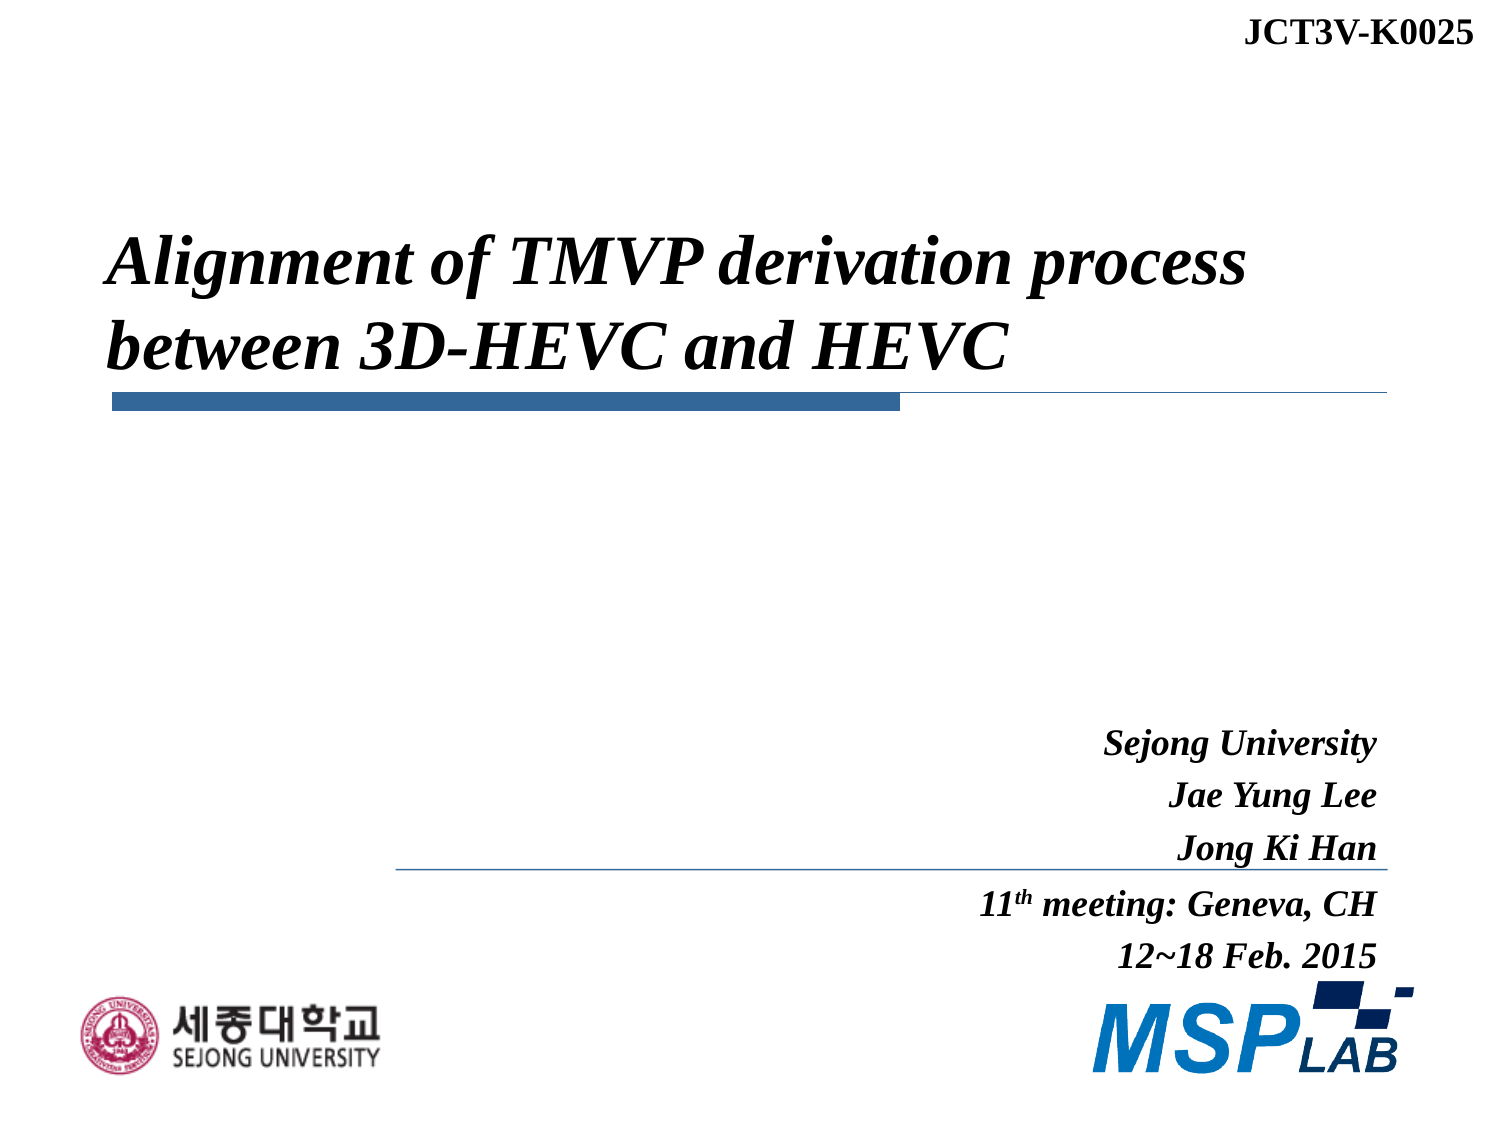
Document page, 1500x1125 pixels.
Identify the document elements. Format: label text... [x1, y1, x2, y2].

subtitle Sejong University Jae Yung Lee Jong Ki Han [401, 709, 1393, 870]
picture [1090, 978, 1422, 1079]
text_box 11th meeting: Geneva, CH 12~18 Feb. 2015 [401, 870, 1393, 1032]
title Alignment of TMVP derivation process between 3D-HEVC and HEVC [91, 258, 1477, 392]
picture [75, 991, 386, 1079]
